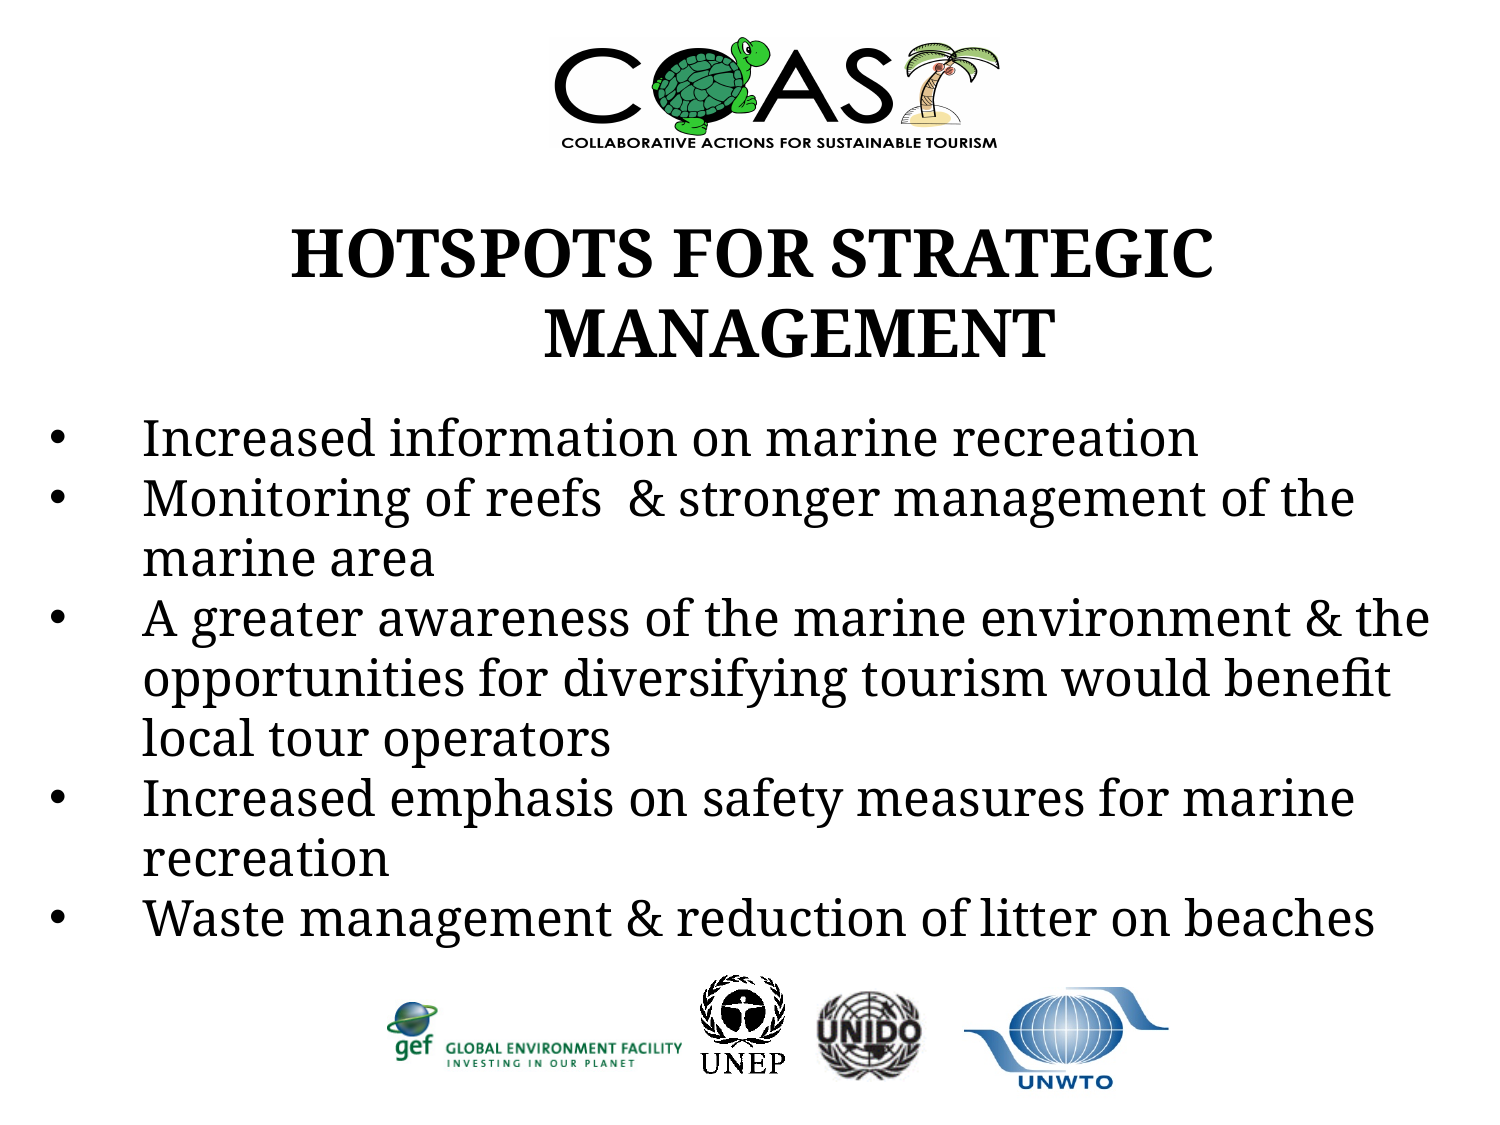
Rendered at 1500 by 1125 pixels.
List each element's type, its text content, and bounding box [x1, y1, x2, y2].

picture [962, 988, 1172, 1107]
picture [800, 988, 933, 1082]
text_box HOTSPOTS FOR STRATEGIC MANAGEMENT Increased information on marine recreation Monitoring of reefs & stronger management of the marine area A greater awareness of the marine environment & the opportunities for diversifying tourism would benefit local tour operators Increased emphasis on safety measures for marine recreation Waste management & reduction of litter on beaches [34, 149, 1472, 988]
picture [549, 37, 1000, 148]
picture [699, 988, 786, 1074]
picture [387, 999, 682, 1075]
